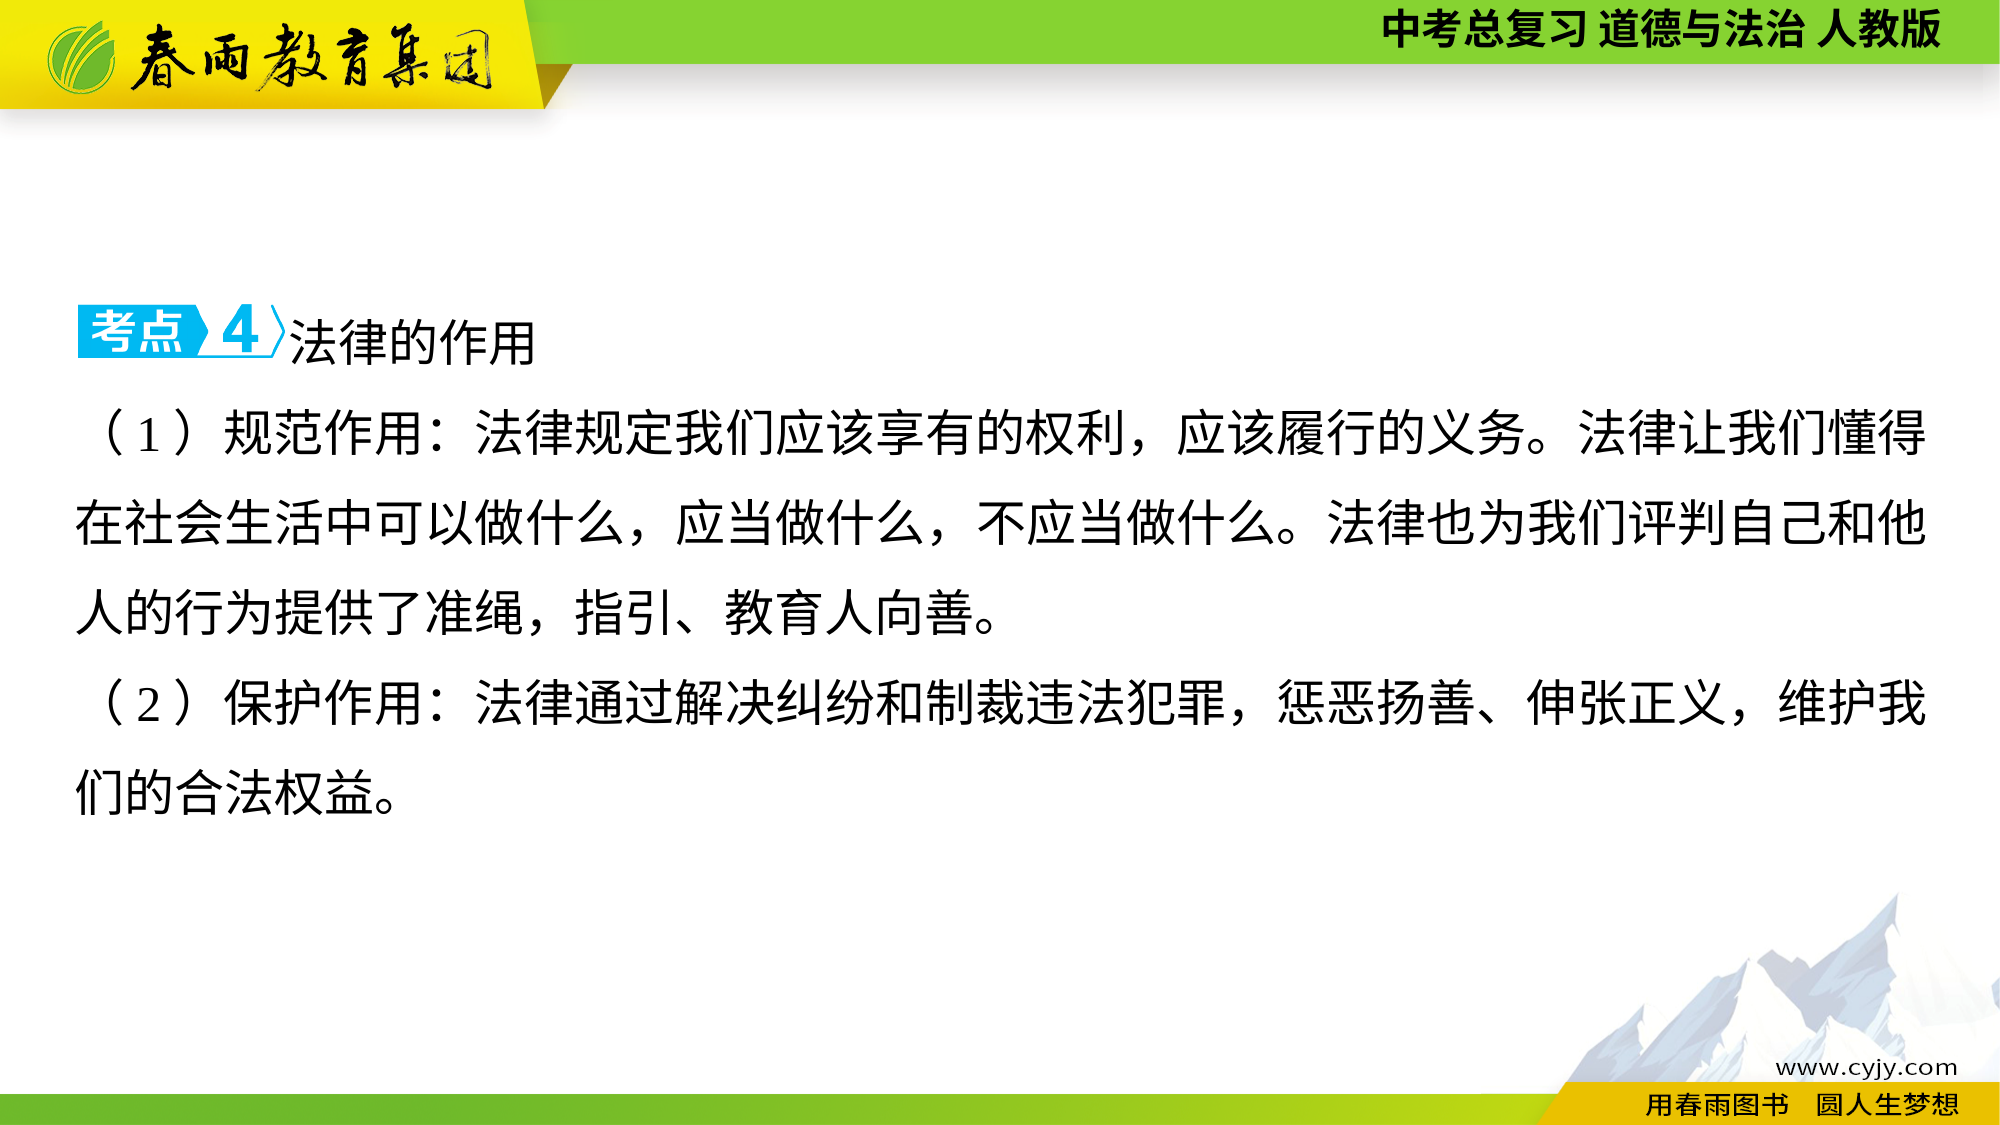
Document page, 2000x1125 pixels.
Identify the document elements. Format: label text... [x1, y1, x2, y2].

picture [0, 0, 2000, 1125]
list 法律的作用 （1）规范作用：法律规定我们应该享有的权利，应该履行的义务。法律让我们懂得在社会生活中可以做什么，应当做什么，不应当做什么。法律也为我们评判自己和他人的行为提供了准绳，指引、教育人向善。 （2）保护作用：法律通过解决纠纷和制裁违法犯罪，惩恶扬善、伸张正义，维护我们的合法权益。 [59, 273, 1944, 823]
